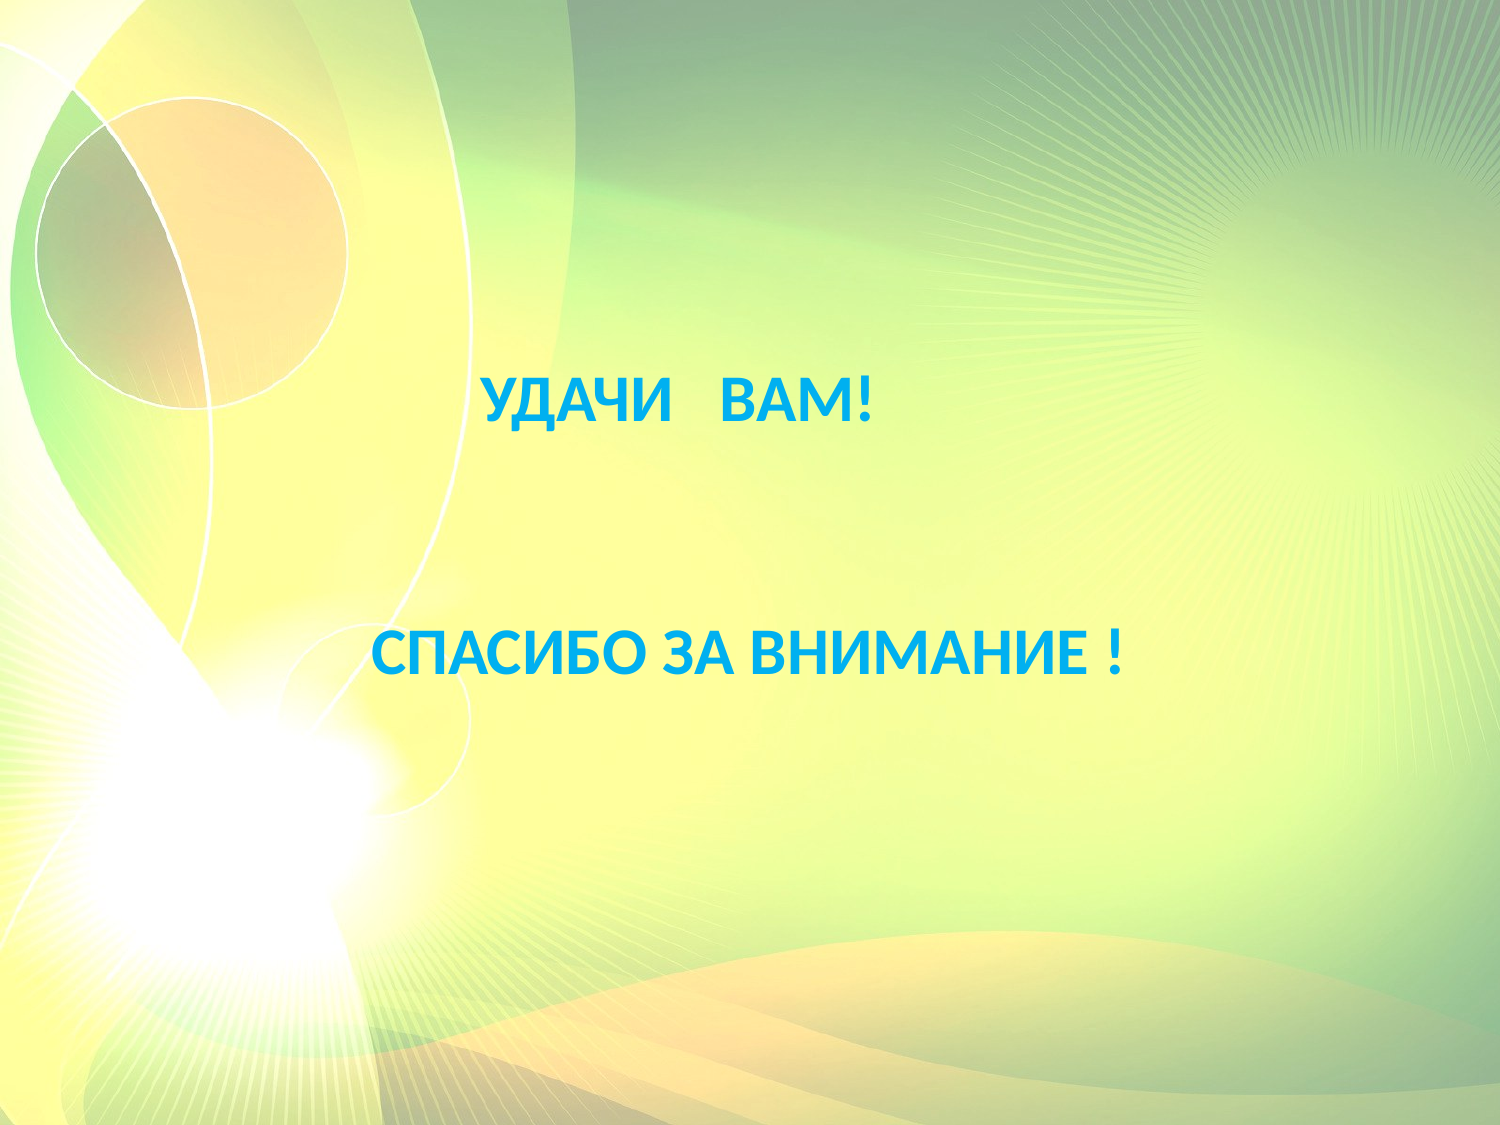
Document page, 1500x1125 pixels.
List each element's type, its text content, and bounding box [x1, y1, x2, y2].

picture [0, 0, 1500, 1125]
list УДАЧИ ВАМ! СПАСИБО ЗА ВНИМАНИЕ ! [75, 160, 1425, 1005]
